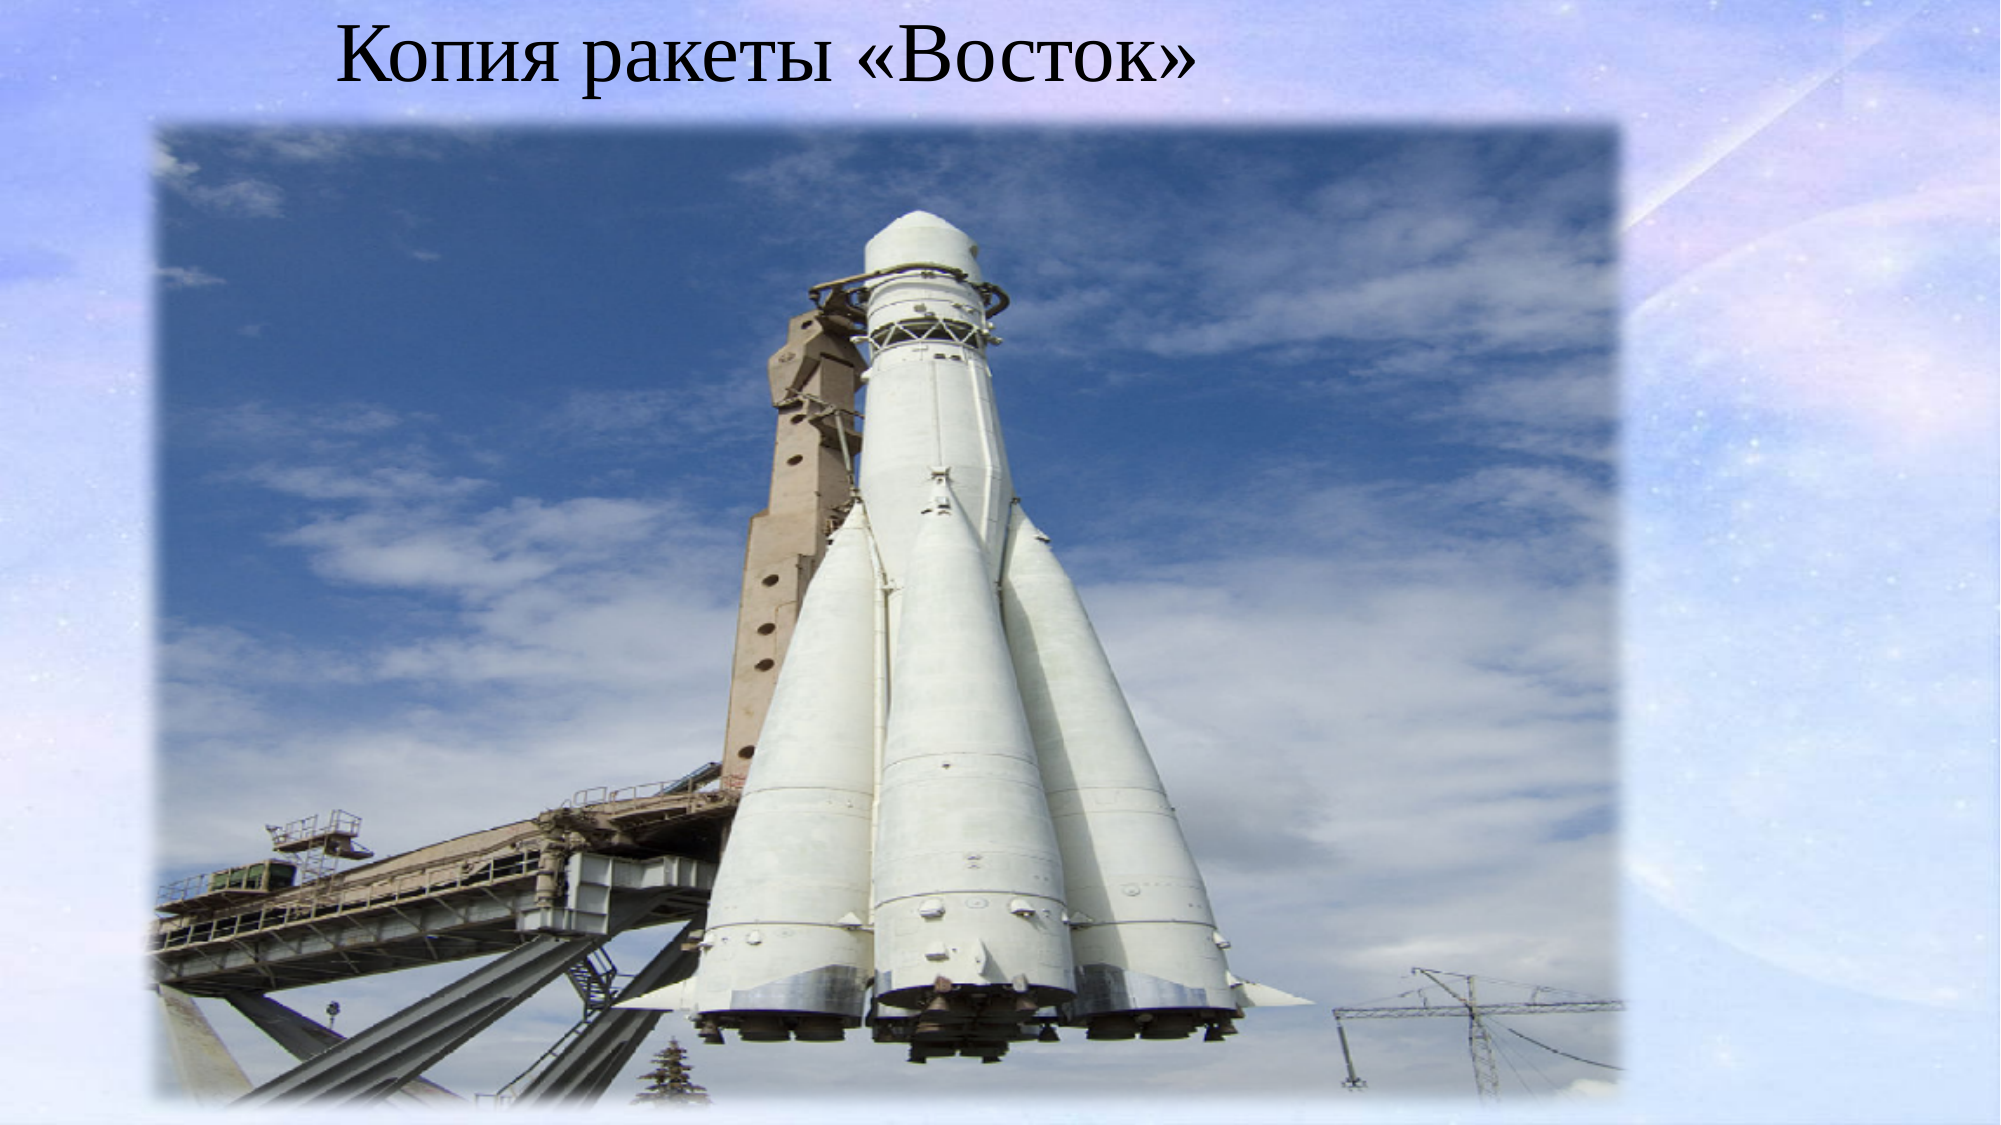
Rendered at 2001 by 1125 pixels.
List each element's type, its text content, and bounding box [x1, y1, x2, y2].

title Копия ракеты «Восток» [320, 0, 1671, 108]
picture [0, 0, 2001, 1125]
